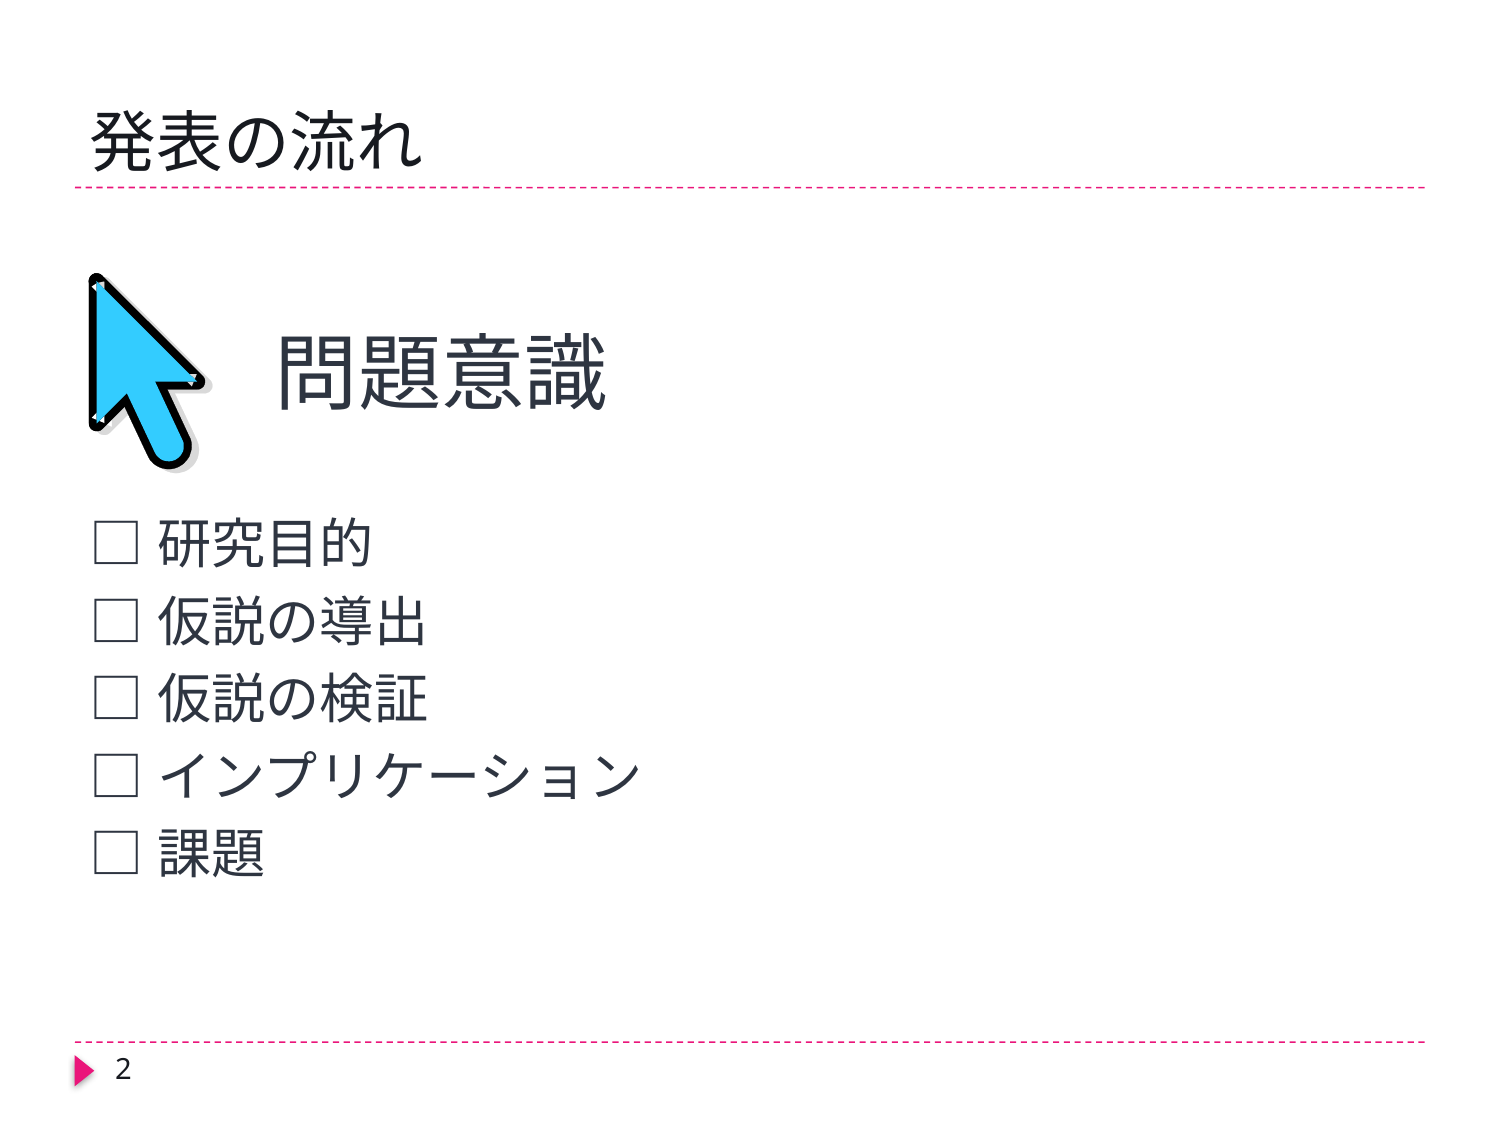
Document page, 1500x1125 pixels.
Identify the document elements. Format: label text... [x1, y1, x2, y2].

title 発表の流れ [75, 24, 1425, 188]
picture [88, 272, 213, 474]
list 問題意識 □研究目的 □仮説の導出 □仮説の検証 □インプリケーション □課題 [75, 200, 1425, 1010]
slide_number 2 [100, 1042, 426, 1103]
